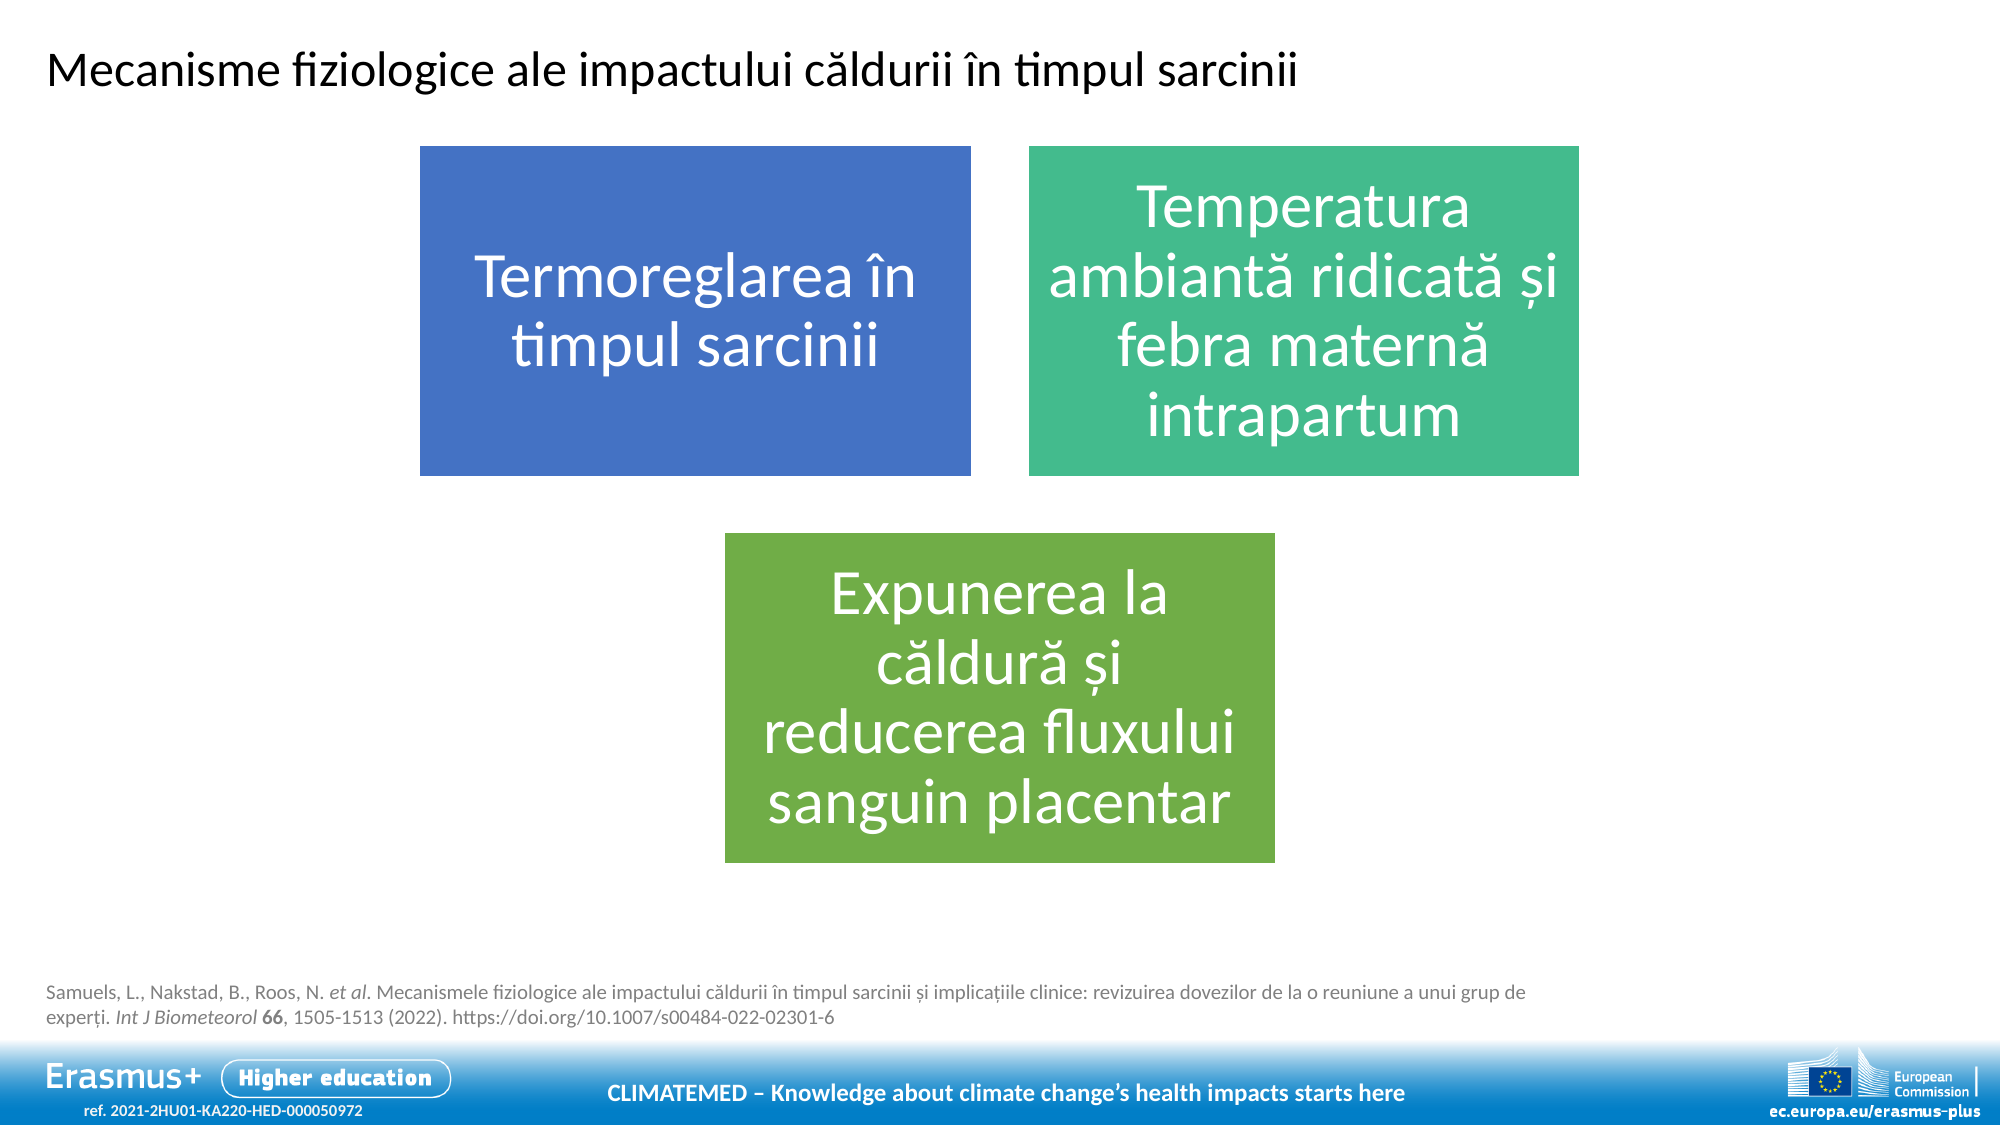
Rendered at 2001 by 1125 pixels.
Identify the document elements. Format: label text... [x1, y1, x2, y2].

title Mecanisme fiziologice ale impactului căldurii în timpul sarcinii [31, 25, 1984, 116]
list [184, 144, 1816, 865]
text_box Samuels, L., Nakstad, B., Roos, N. et al. Mecanismele fiziologice ale impactului căldurii în timpul sarcinii și implicațiile clinice: revizuirea dovezilor de la o reuniune a unui grup de experți. Int J Biometeorol 66, 1505-1513 (2022). https://doi.org/10.1007/s00484-022-02301-6 [31, 971, 1547, 1037]
picture [0, 899, 2000, 1125]
